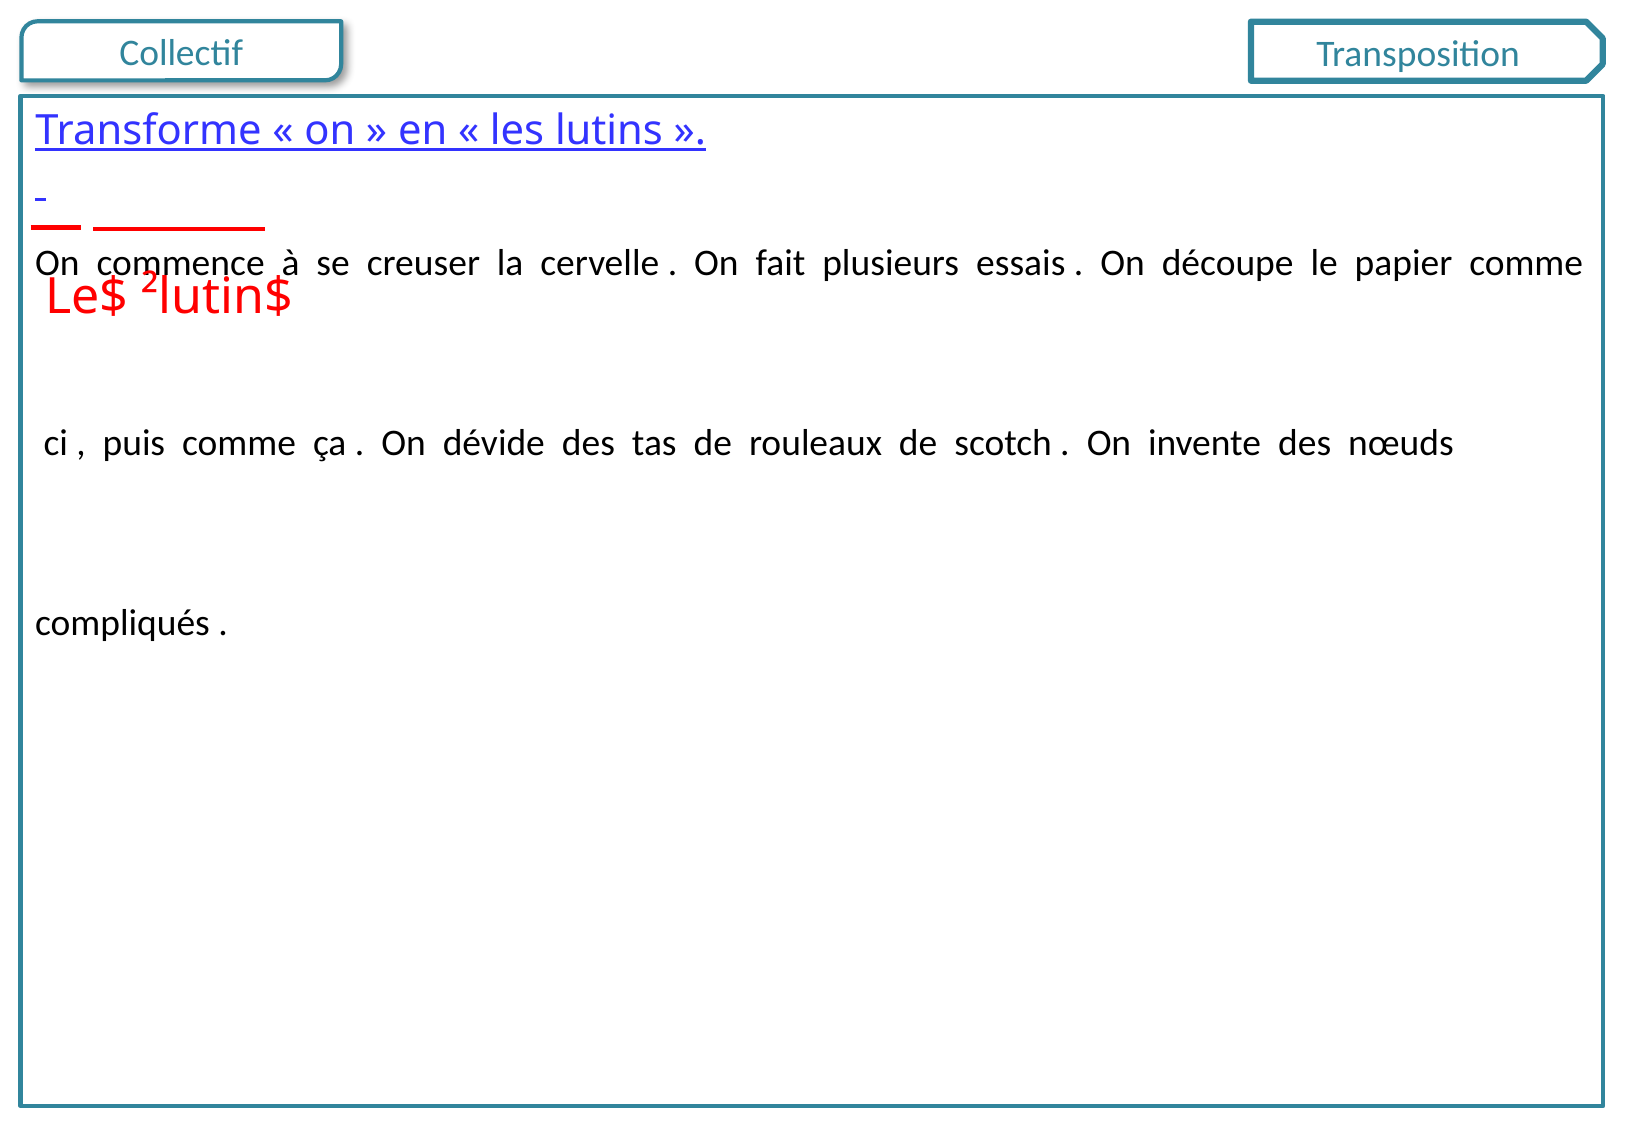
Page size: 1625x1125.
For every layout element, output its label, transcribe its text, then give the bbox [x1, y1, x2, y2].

text_box Le$ ²lutin$ [30, 255, 500, 331]
text_box On commence à se creuser la cervelle . On fait plusieurs essais . On découpe le papier comme ci , puis comme ça . On dévide des tas de rouleaux de scotch . On invente des nœuds compliqués . [20, 95, 1604, 651]
list Transforme « on » en « les lutins ». [18, 94, 1605, 1108]
list Transposition [1251, 21, 1585, 81]
